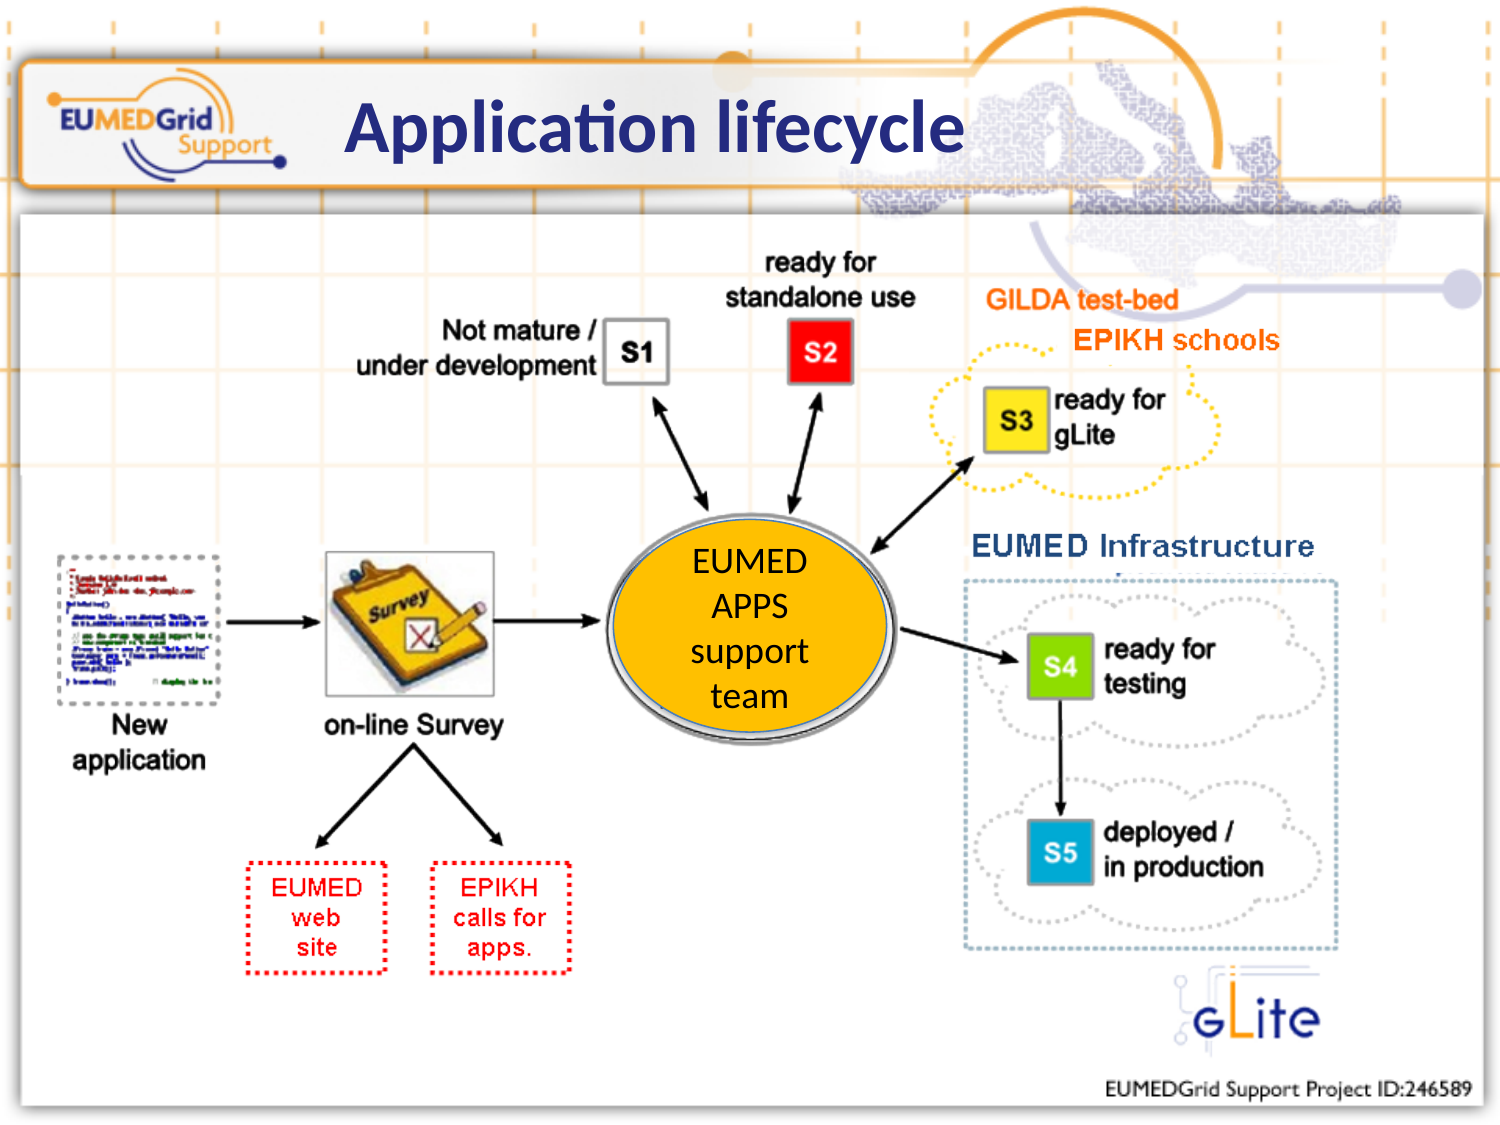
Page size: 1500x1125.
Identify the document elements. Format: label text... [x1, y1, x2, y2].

picture [0, 0, 1500, 1125]
title Application lifecycle [328, 44, 1426, 200]
